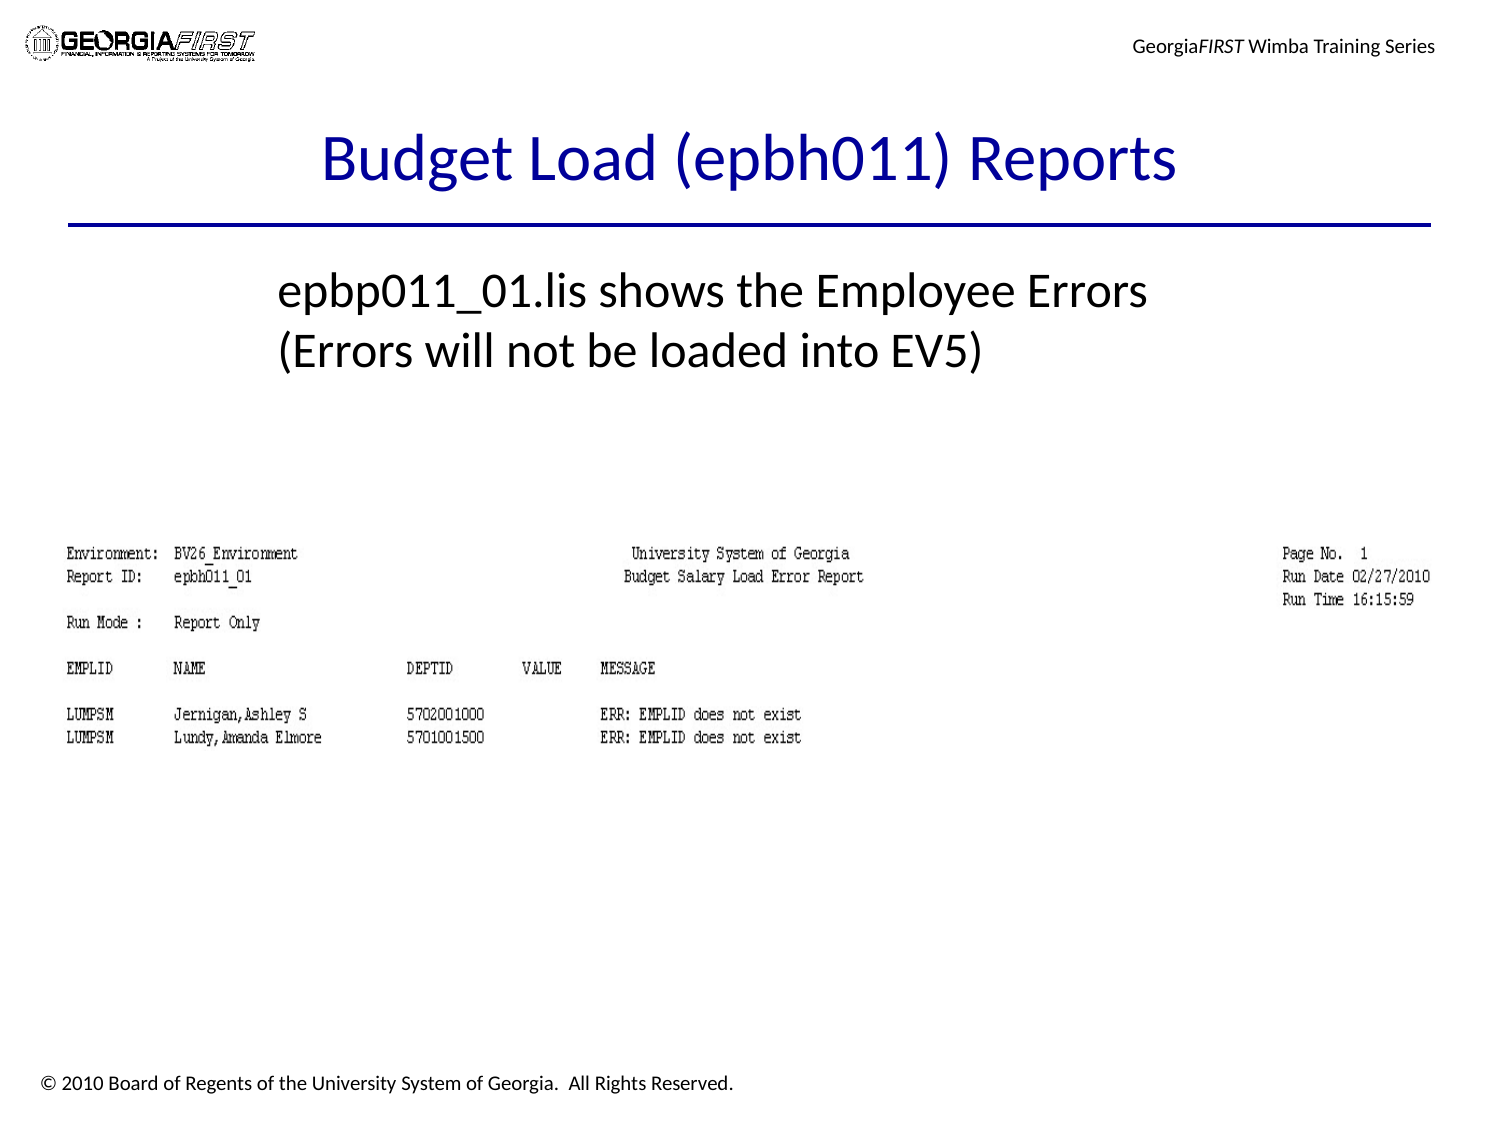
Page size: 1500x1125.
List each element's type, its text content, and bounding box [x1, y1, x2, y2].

picture [24, 24, 255, 63]
text_box epbp011_01.lis shows the Employee Errors (Errors will not be loaded into EV5) [112, 249, 1425, 430]
title Budget Load (epbh011) Reports [75, 75, 1425, 233]
picture [37, 449, 1480, 752]
